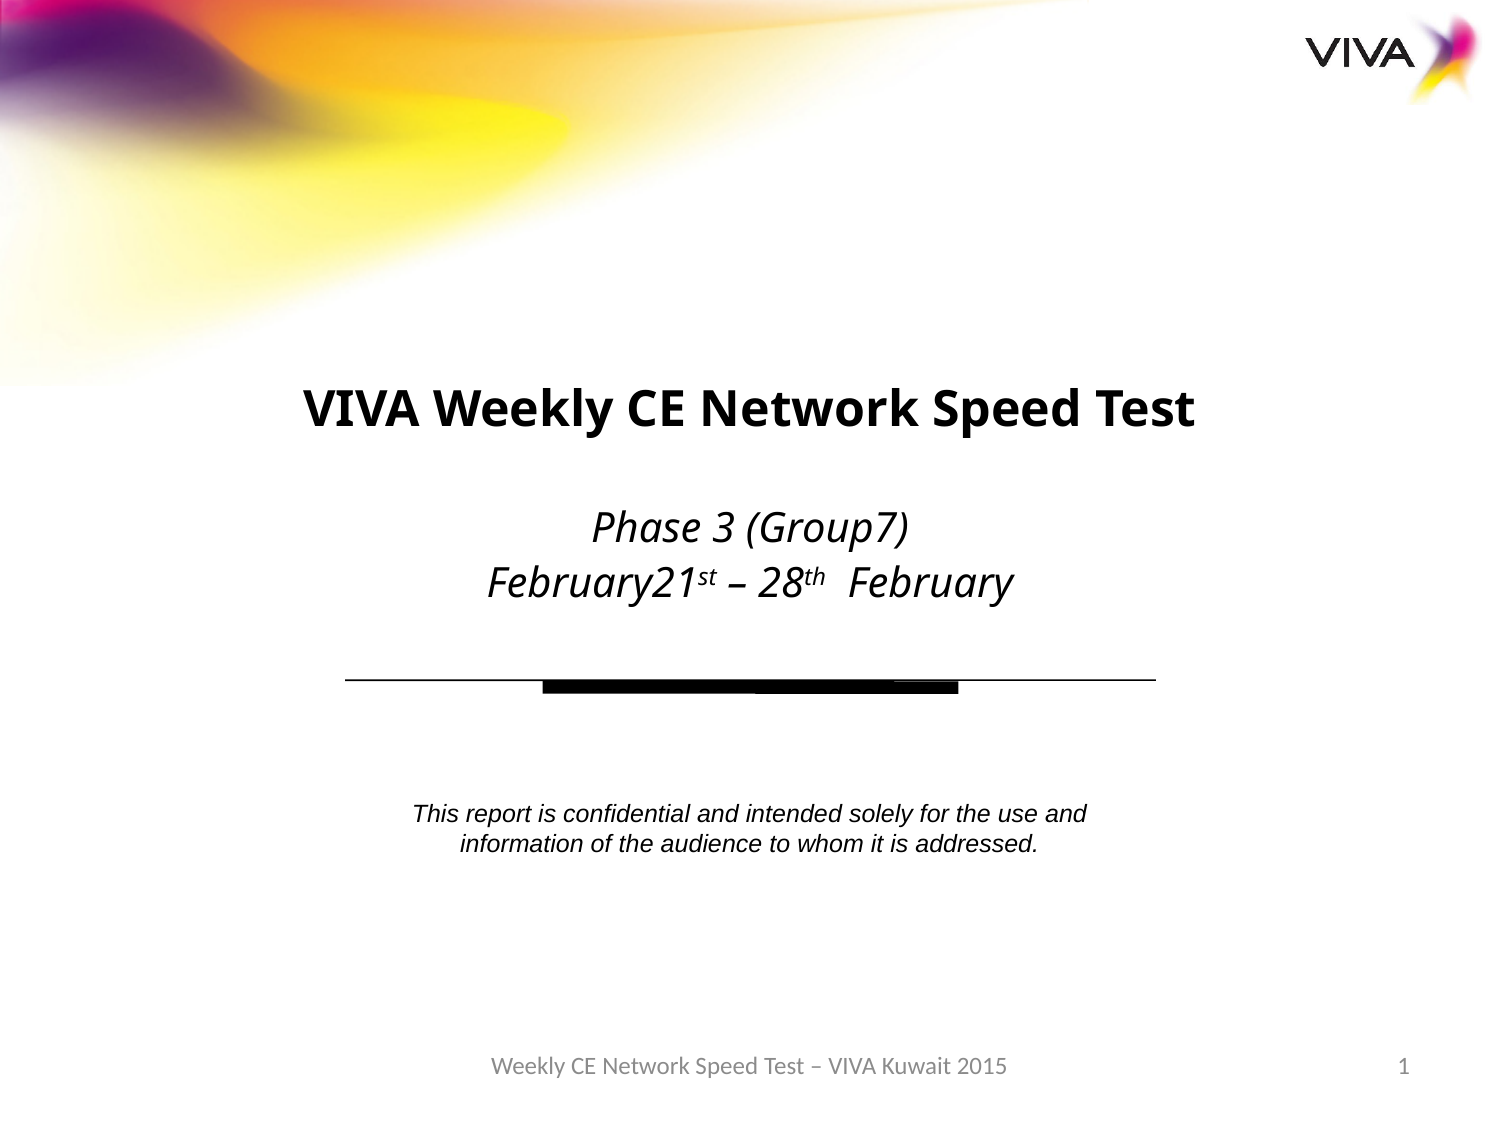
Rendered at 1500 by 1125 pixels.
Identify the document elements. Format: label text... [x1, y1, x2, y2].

text_box Weekly CE Network Speed Test – VIVA Kuwait 2015 [205, 1042, 1074, 1103]
text_box This report is confidential and intended solely for the use and information of the audience to whom it is addressed. [411, 797, 1089, 858]
picture [0, 0, 1089, 386]
text_box 1 [1074, 1042, 1425, 1103]
text_box VIVA Weekly CE Network Speed Test Phase 3 (Group7) February21st – 28th February [205, 376, 1295, 662]
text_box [344, 679, 1156, 688]
picture [1300, 12, 1485, 105]
